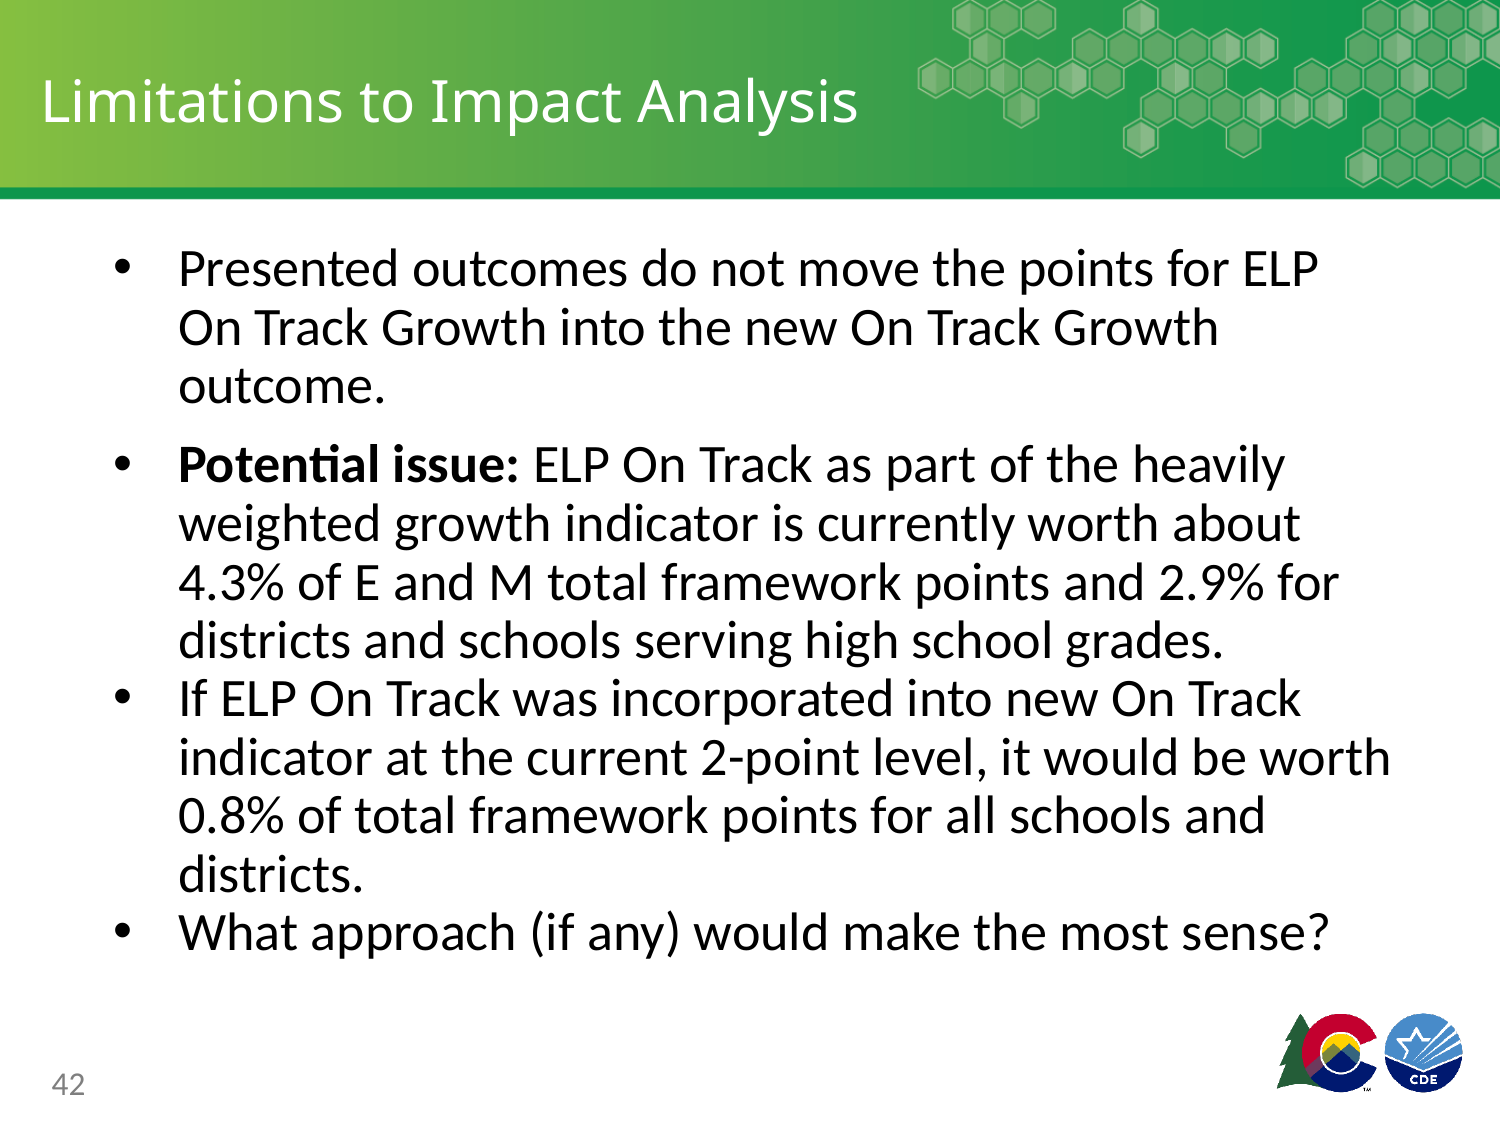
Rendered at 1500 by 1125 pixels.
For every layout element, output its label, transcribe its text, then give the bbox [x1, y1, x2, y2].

picture [1275, 1012, 1463, 1093]
title Limitations to Impact Analysis [40, 41, 1038, 166]
picture [0, 0, 1500, 200]
list Presented outcomes do not move the points for ELP On Track Growth into the new On Track Growth outcome. Potential issue: ELP On Track as part of the heavily weighted growth indicator is currently worth about 4.3% of E and M total framework points and 2.9% for districts and schools serving high school grades. If ELP On Track was incorporated into new On Track indicator at the current 2-point level, it would be worth 0.8% of total framework points for all schools and districts. What approach (if any) would make the most sense? [103, 239, 1397, 1002]
slide_number 42 [36, 1054, 375, 1115]
